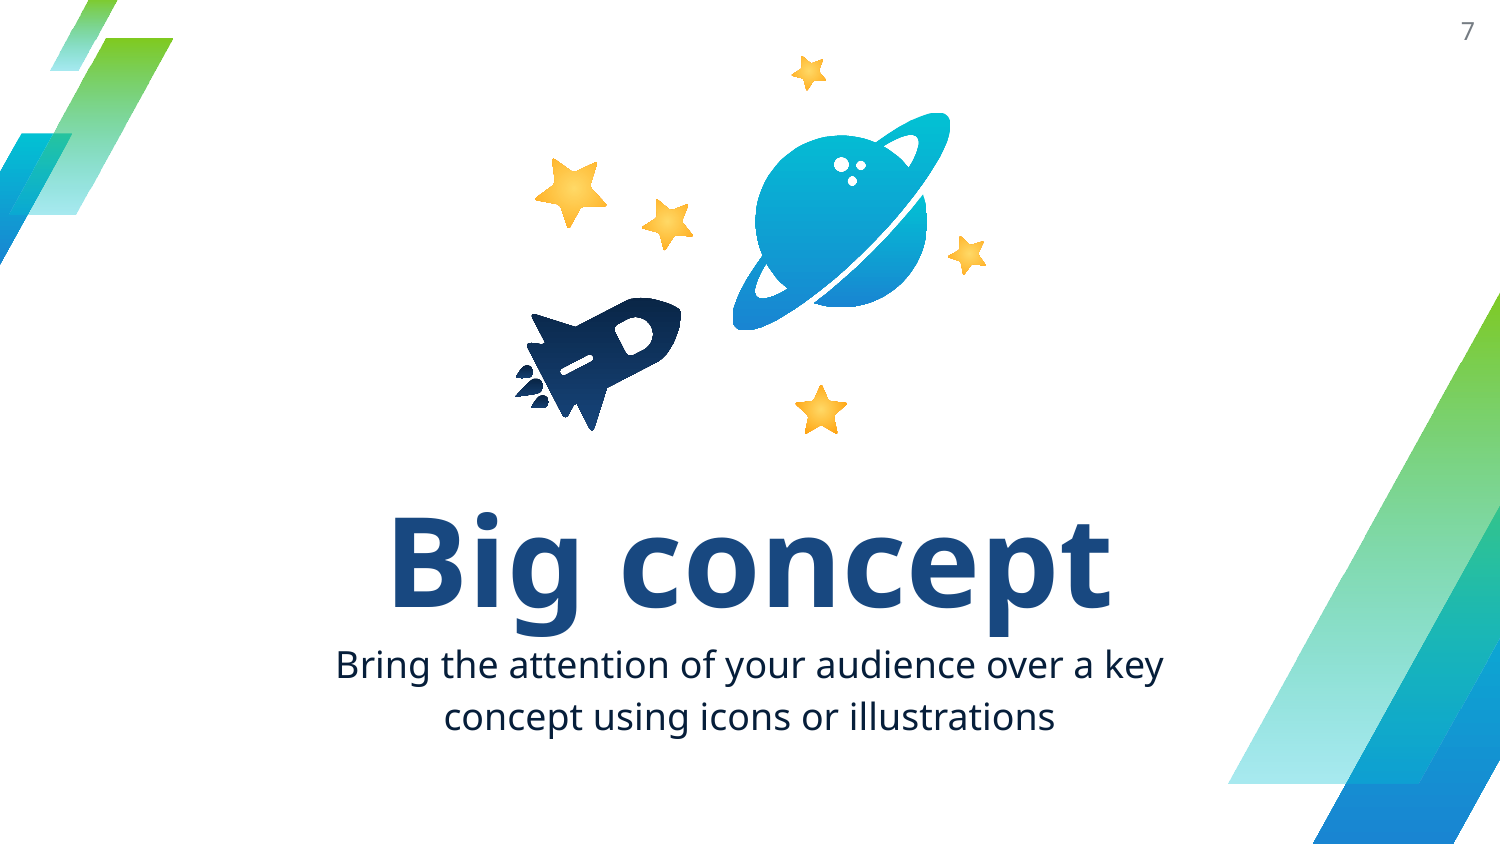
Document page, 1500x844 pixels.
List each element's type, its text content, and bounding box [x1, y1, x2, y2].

text_box [795, 385, 847, 434]
text_box [955, 236, 986, 275]
title Big concept [300, 472, 1199, 634]
subtitle Bring the attention of your audience over a key concept using icons or illustrations [300, 634, 1199, 764]
slide_number ‹#› [1403, 0, 1475, 65]
text_box [791, 56, 826, 91]
text_box [535, 158, 607, 228]
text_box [522, 283, 667, 428]
text_box [642, 199, 693, 251]
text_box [732, 112, 951, 331]
